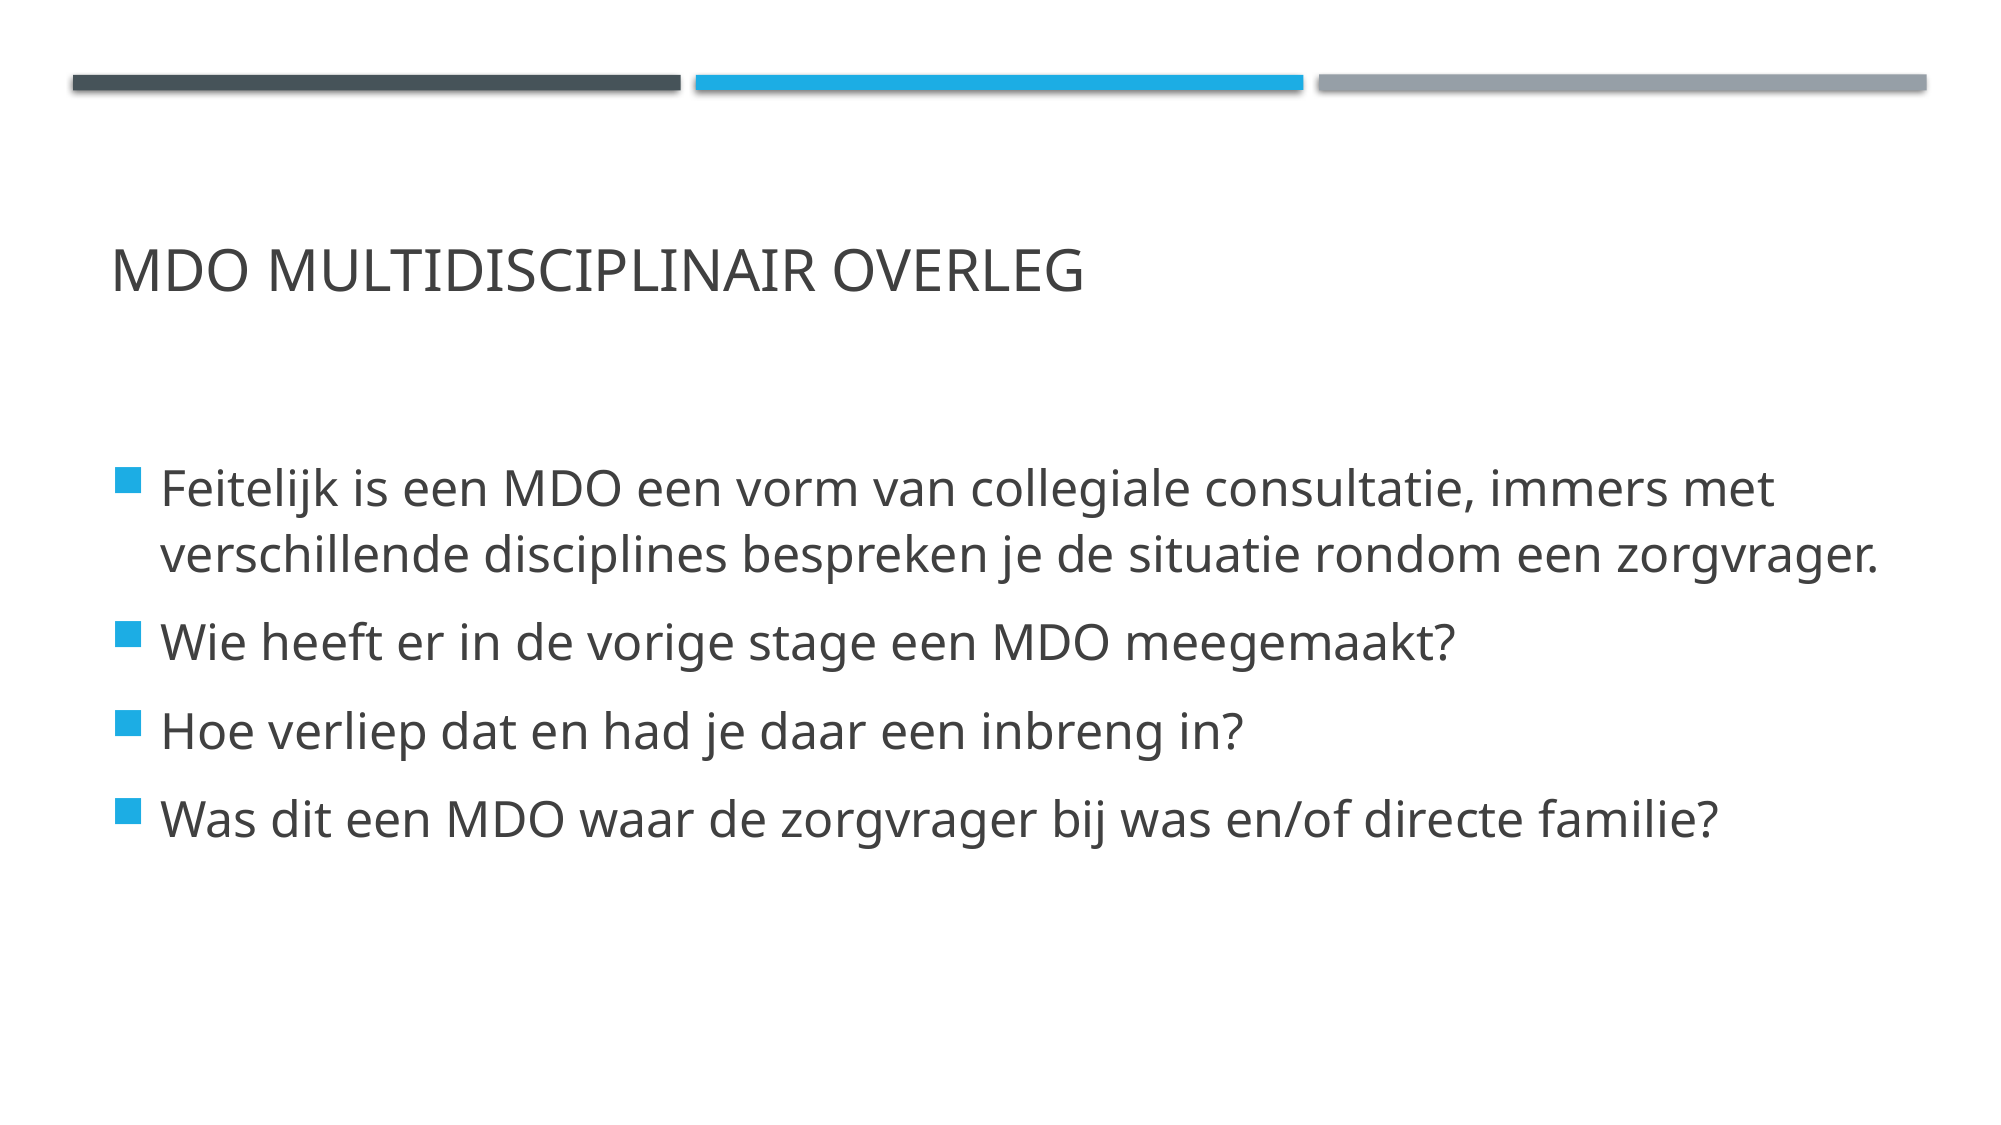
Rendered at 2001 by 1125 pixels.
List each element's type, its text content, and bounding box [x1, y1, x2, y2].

list Feitelijk is een MDO een vorm van collegiale consultatie, immers met verschillende disciplines bespreken je de situatie rondom een zorgvrager. Wie heeft er in de vorige stage een MDO meegemaakt? Hoe verliep dat en had je daar een inbreng in? Was dit een MDO waar de zorgvrager bij was en/of directe familie? [95, 383, 1905, 981]
title MDO multidisciplinair overleg [95, 115, 1905, 311]
